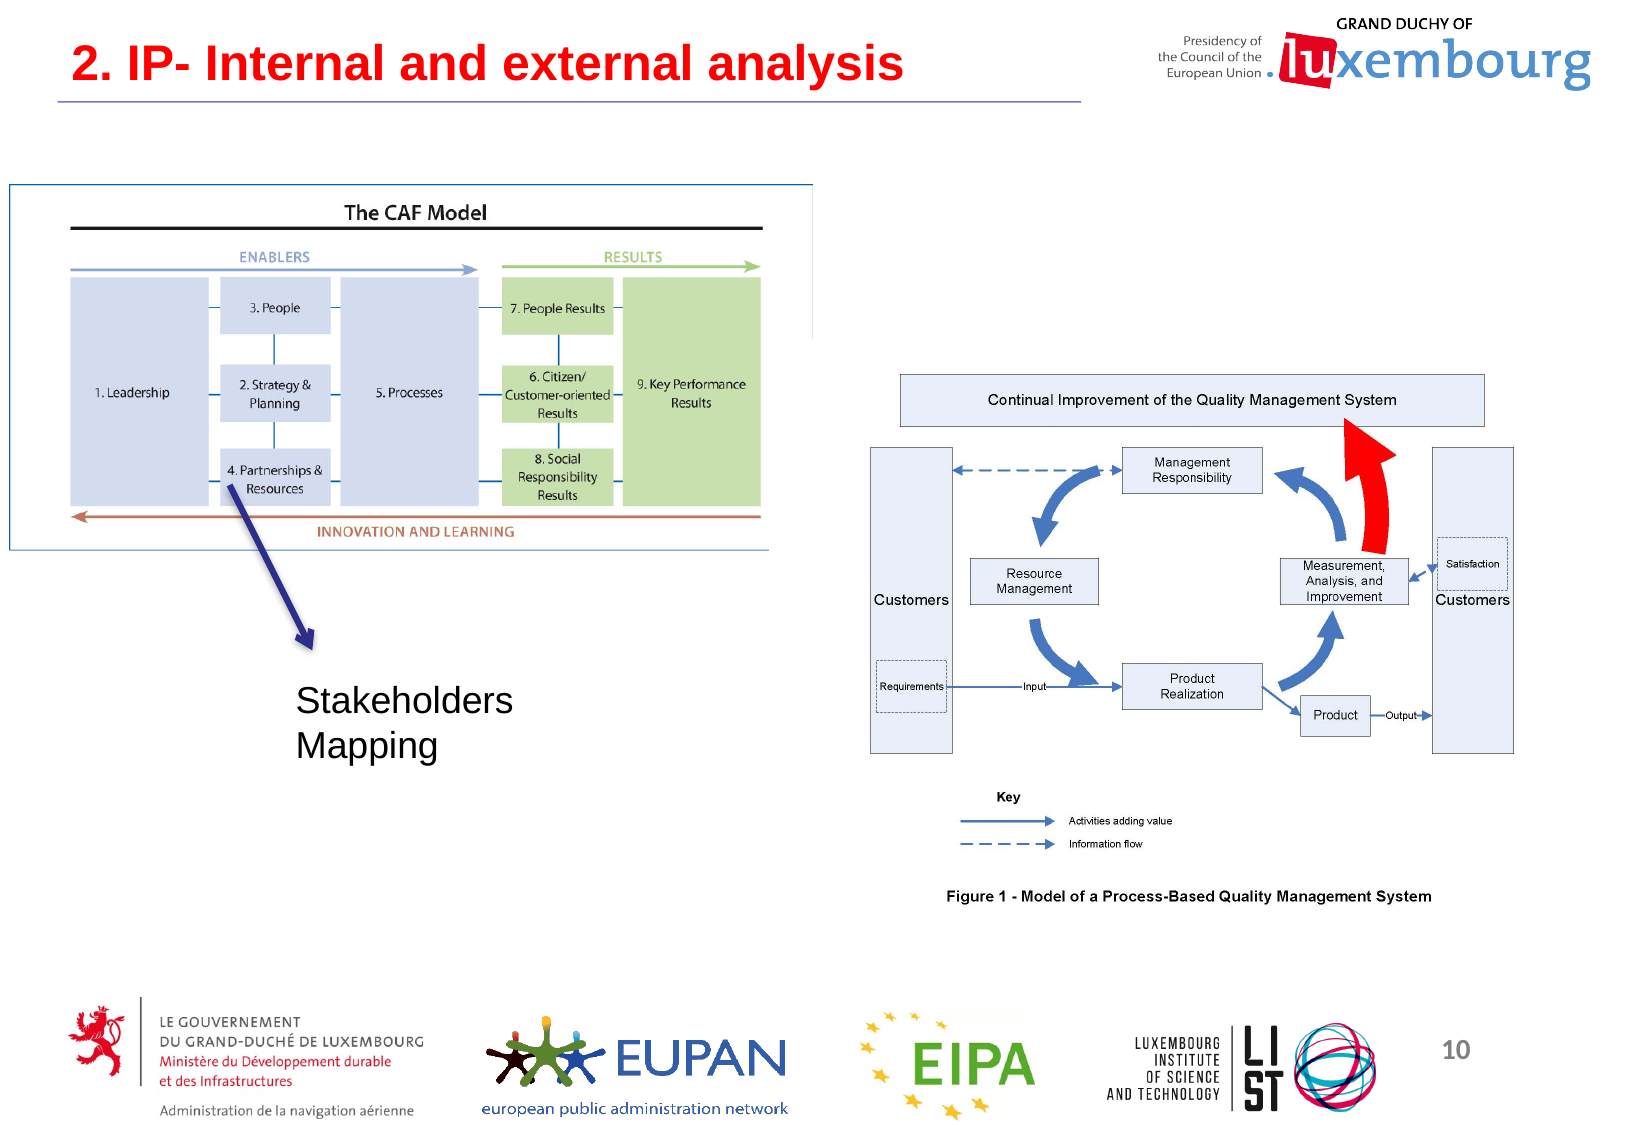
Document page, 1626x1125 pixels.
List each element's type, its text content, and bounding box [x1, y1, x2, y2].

picture [482, 1016, 788, 1117]
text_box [229, 484, 313, 651]
slide_number 10 [1379, 1023, 1486, 1107]
picture [8, 184, 1616, 951]
picture [68, 997, 423, 1120]
title 2. IP- Internal and external analysis [56, 19, 1108, 102]
picture [1158, 18, 1591, 91]
text_box Stakeholders Mapping [280, 668, 600, 774]
picture [859, 1012, 1035, 1121]
picture [1107, 1023, 1376, 1112]
